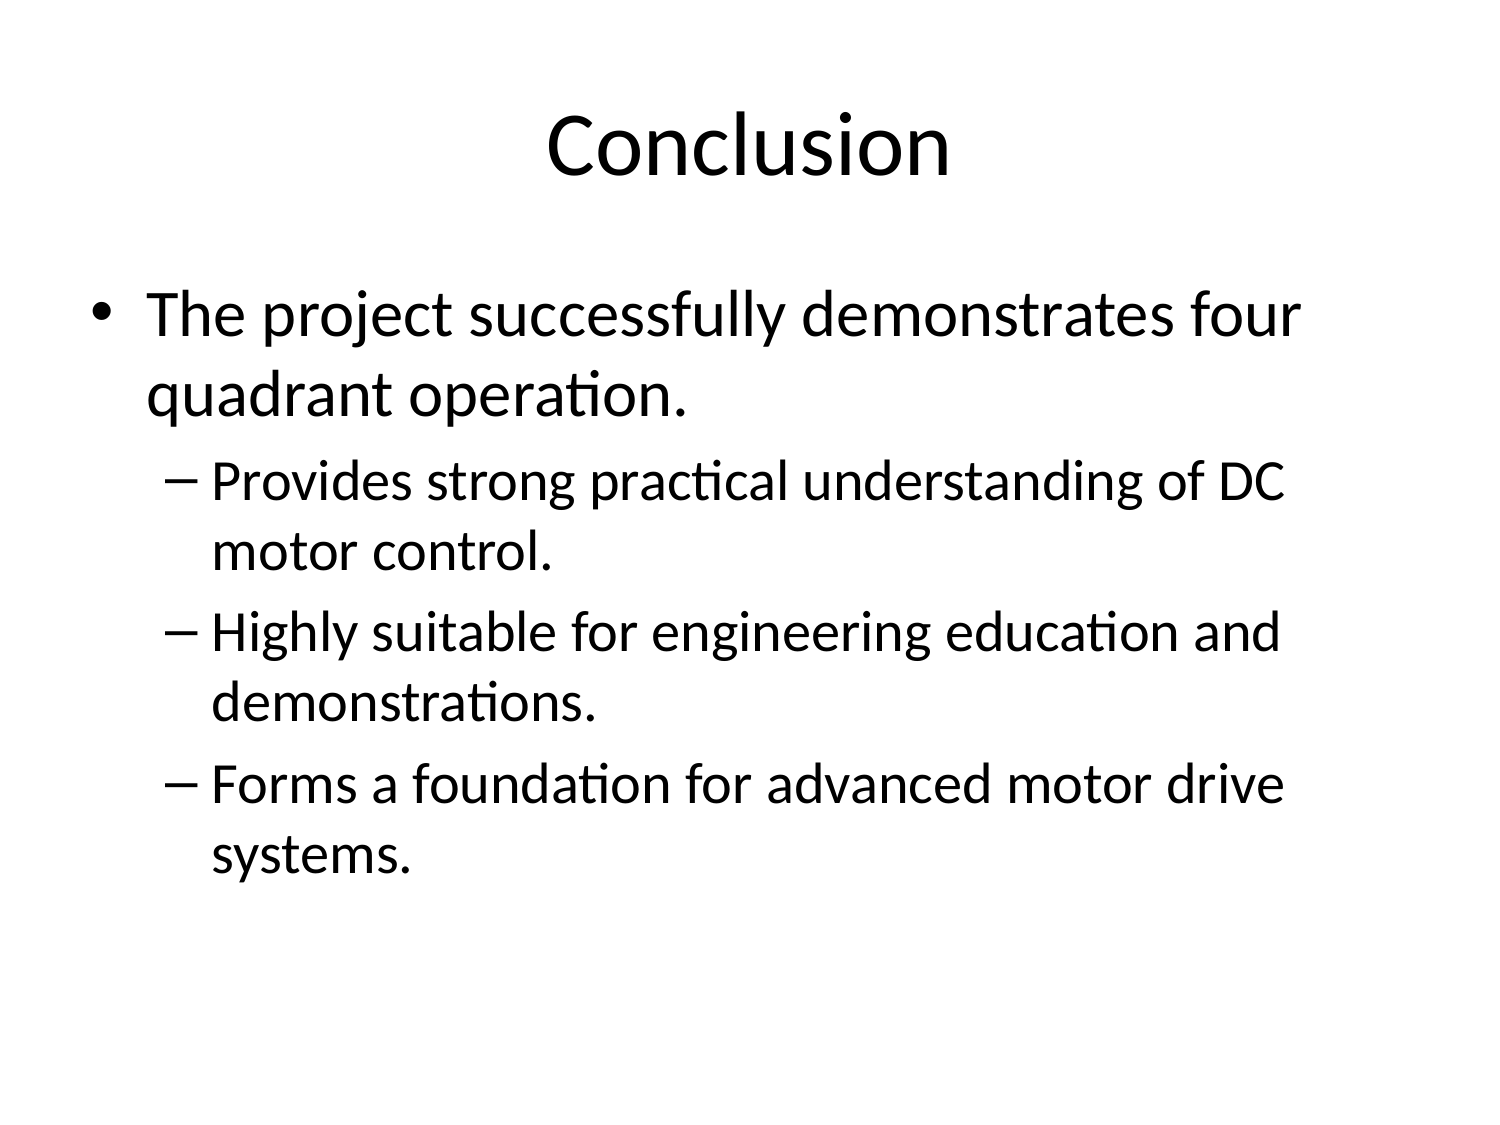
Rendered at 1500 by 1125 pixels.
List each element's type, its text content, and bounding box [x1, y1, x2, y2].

title Conclusion [75, 45, 1425, 233]
list The project successfully demonstrates four quadrant operation. Provides strong practical understanding of DC motor control. Highly suitable for engineering education and demonstrations. Forms a foundation for advanced motor drive systems. [75, 262, 1425, 1005]
